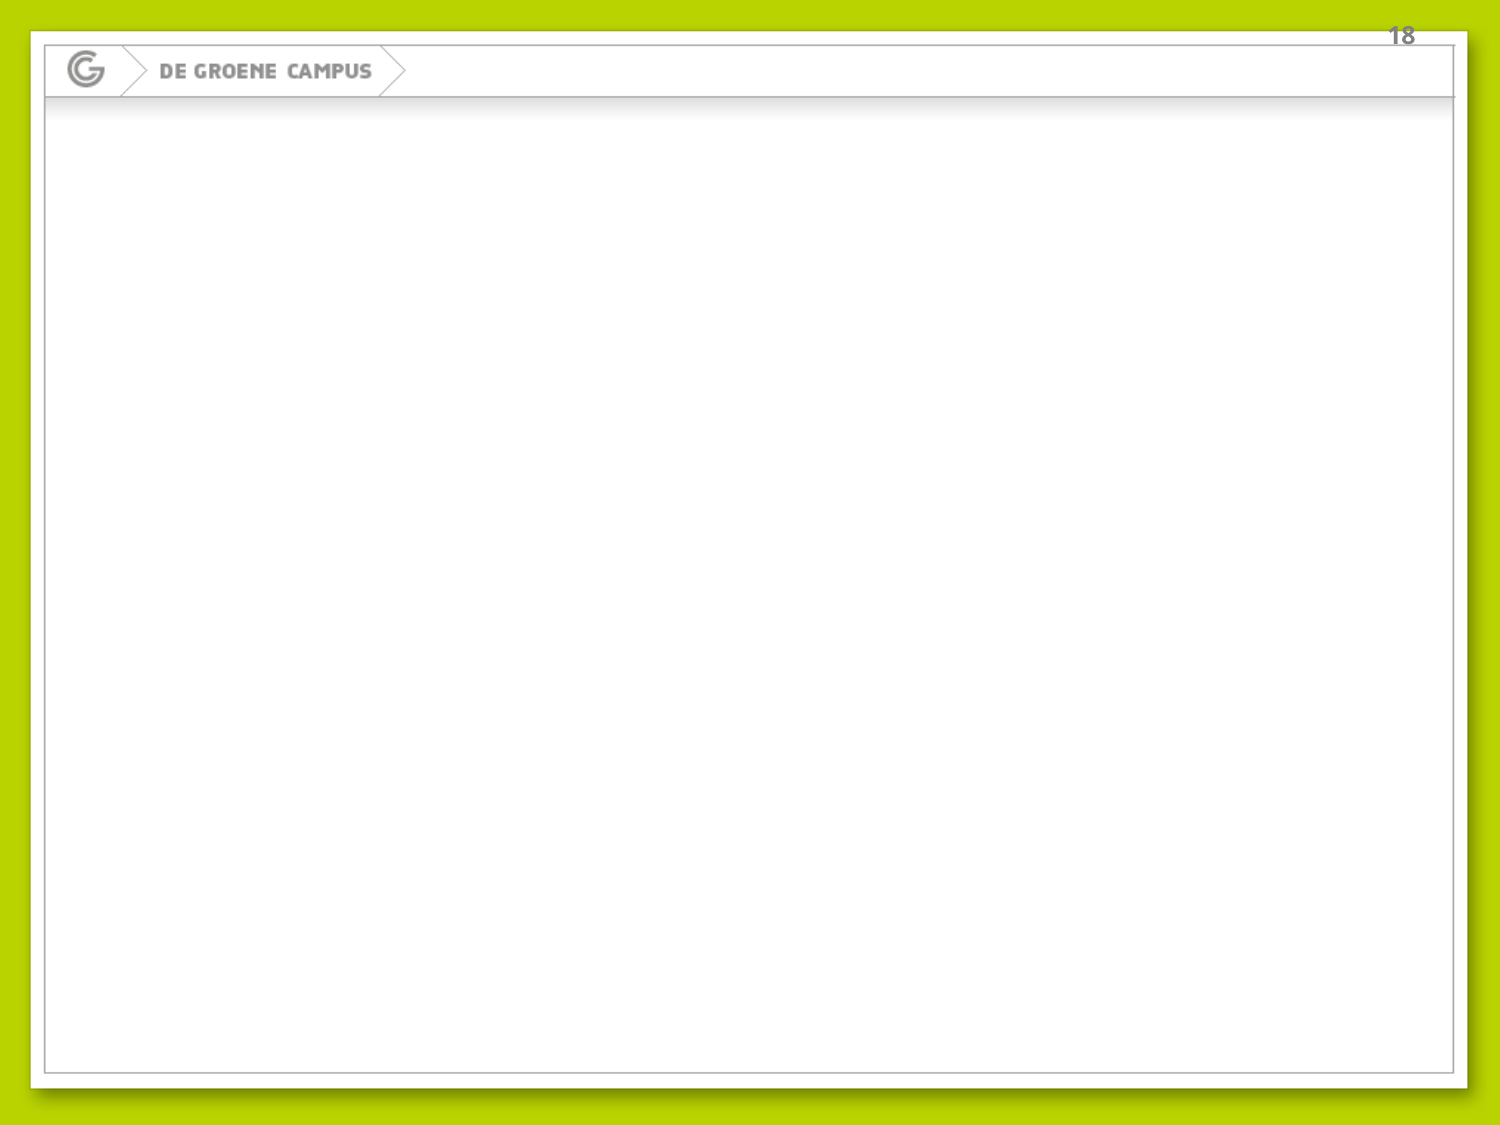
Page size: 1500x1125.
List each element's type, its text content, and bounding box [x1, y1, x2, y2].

picture [0, 0, 1500, 1125]
slide_number 18 [1080, 11, 1431, 91]
